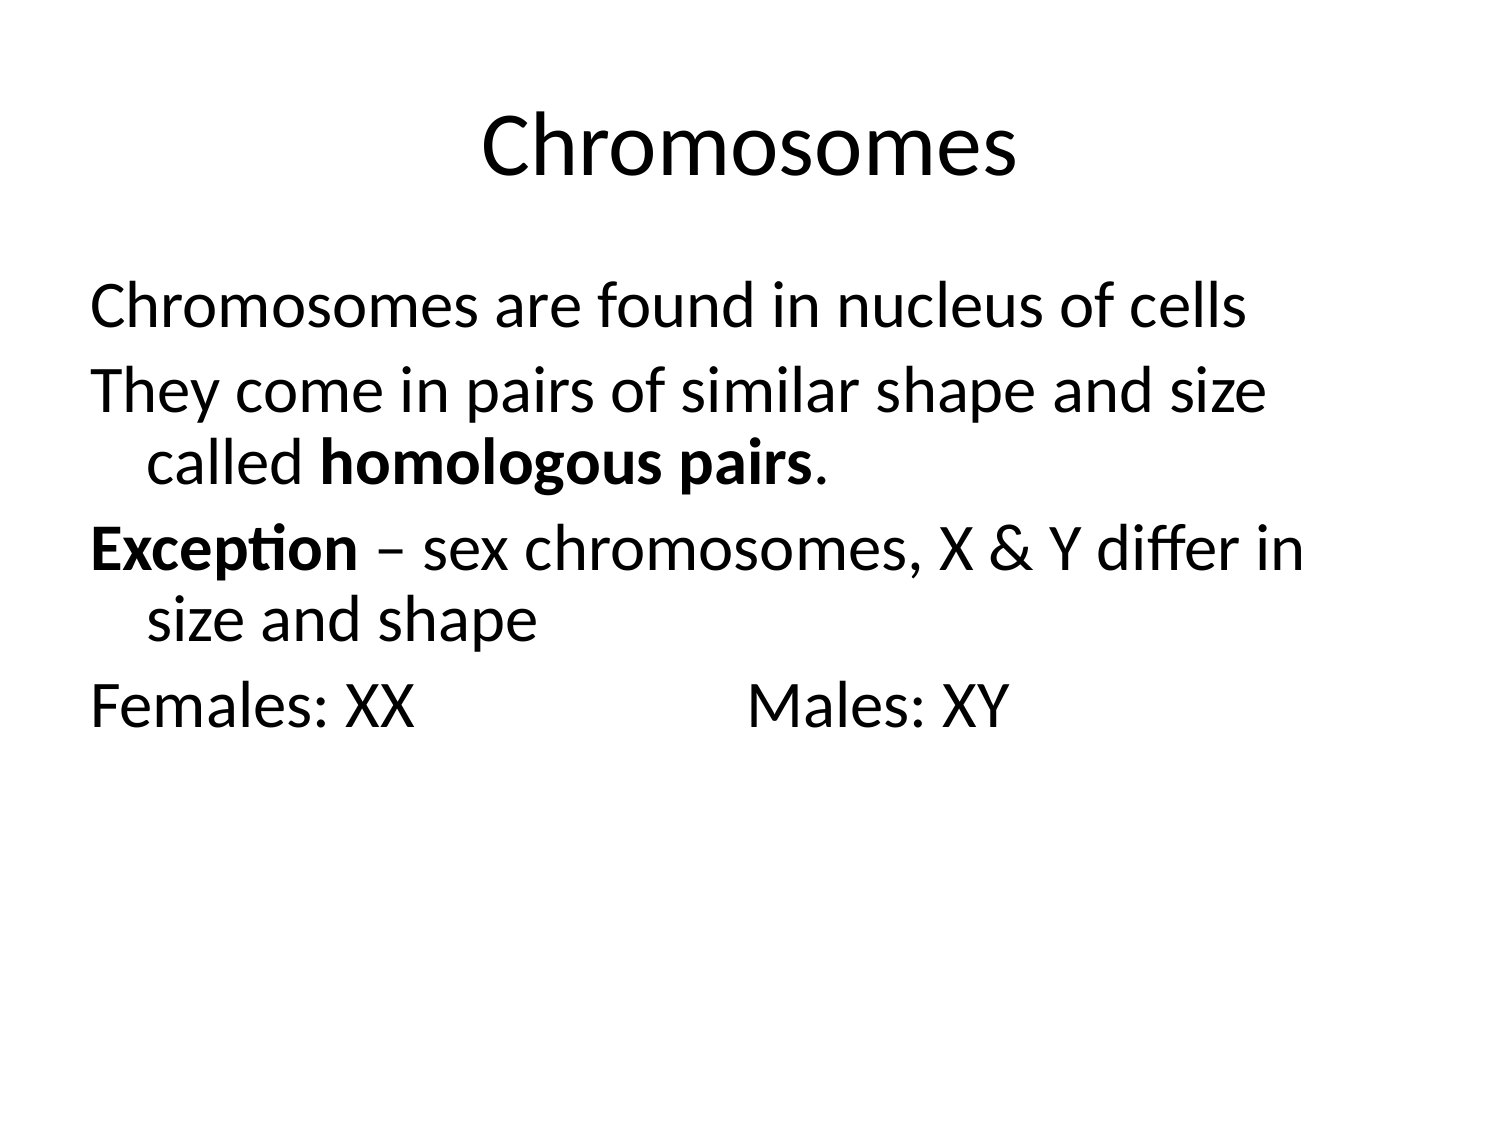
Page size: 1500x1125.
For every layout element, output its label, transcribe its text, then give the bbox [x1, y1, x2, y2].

list Chromosomes are found in nucleus of cells They come in pairs of similar shape and size called homologous pairs. Exception – sex chromosomes, X & Y differ in size and shape Females: XX Males: XY [75, 262, 1425, 1005]
title Chromosomes [75, 45, 1425, 233]
